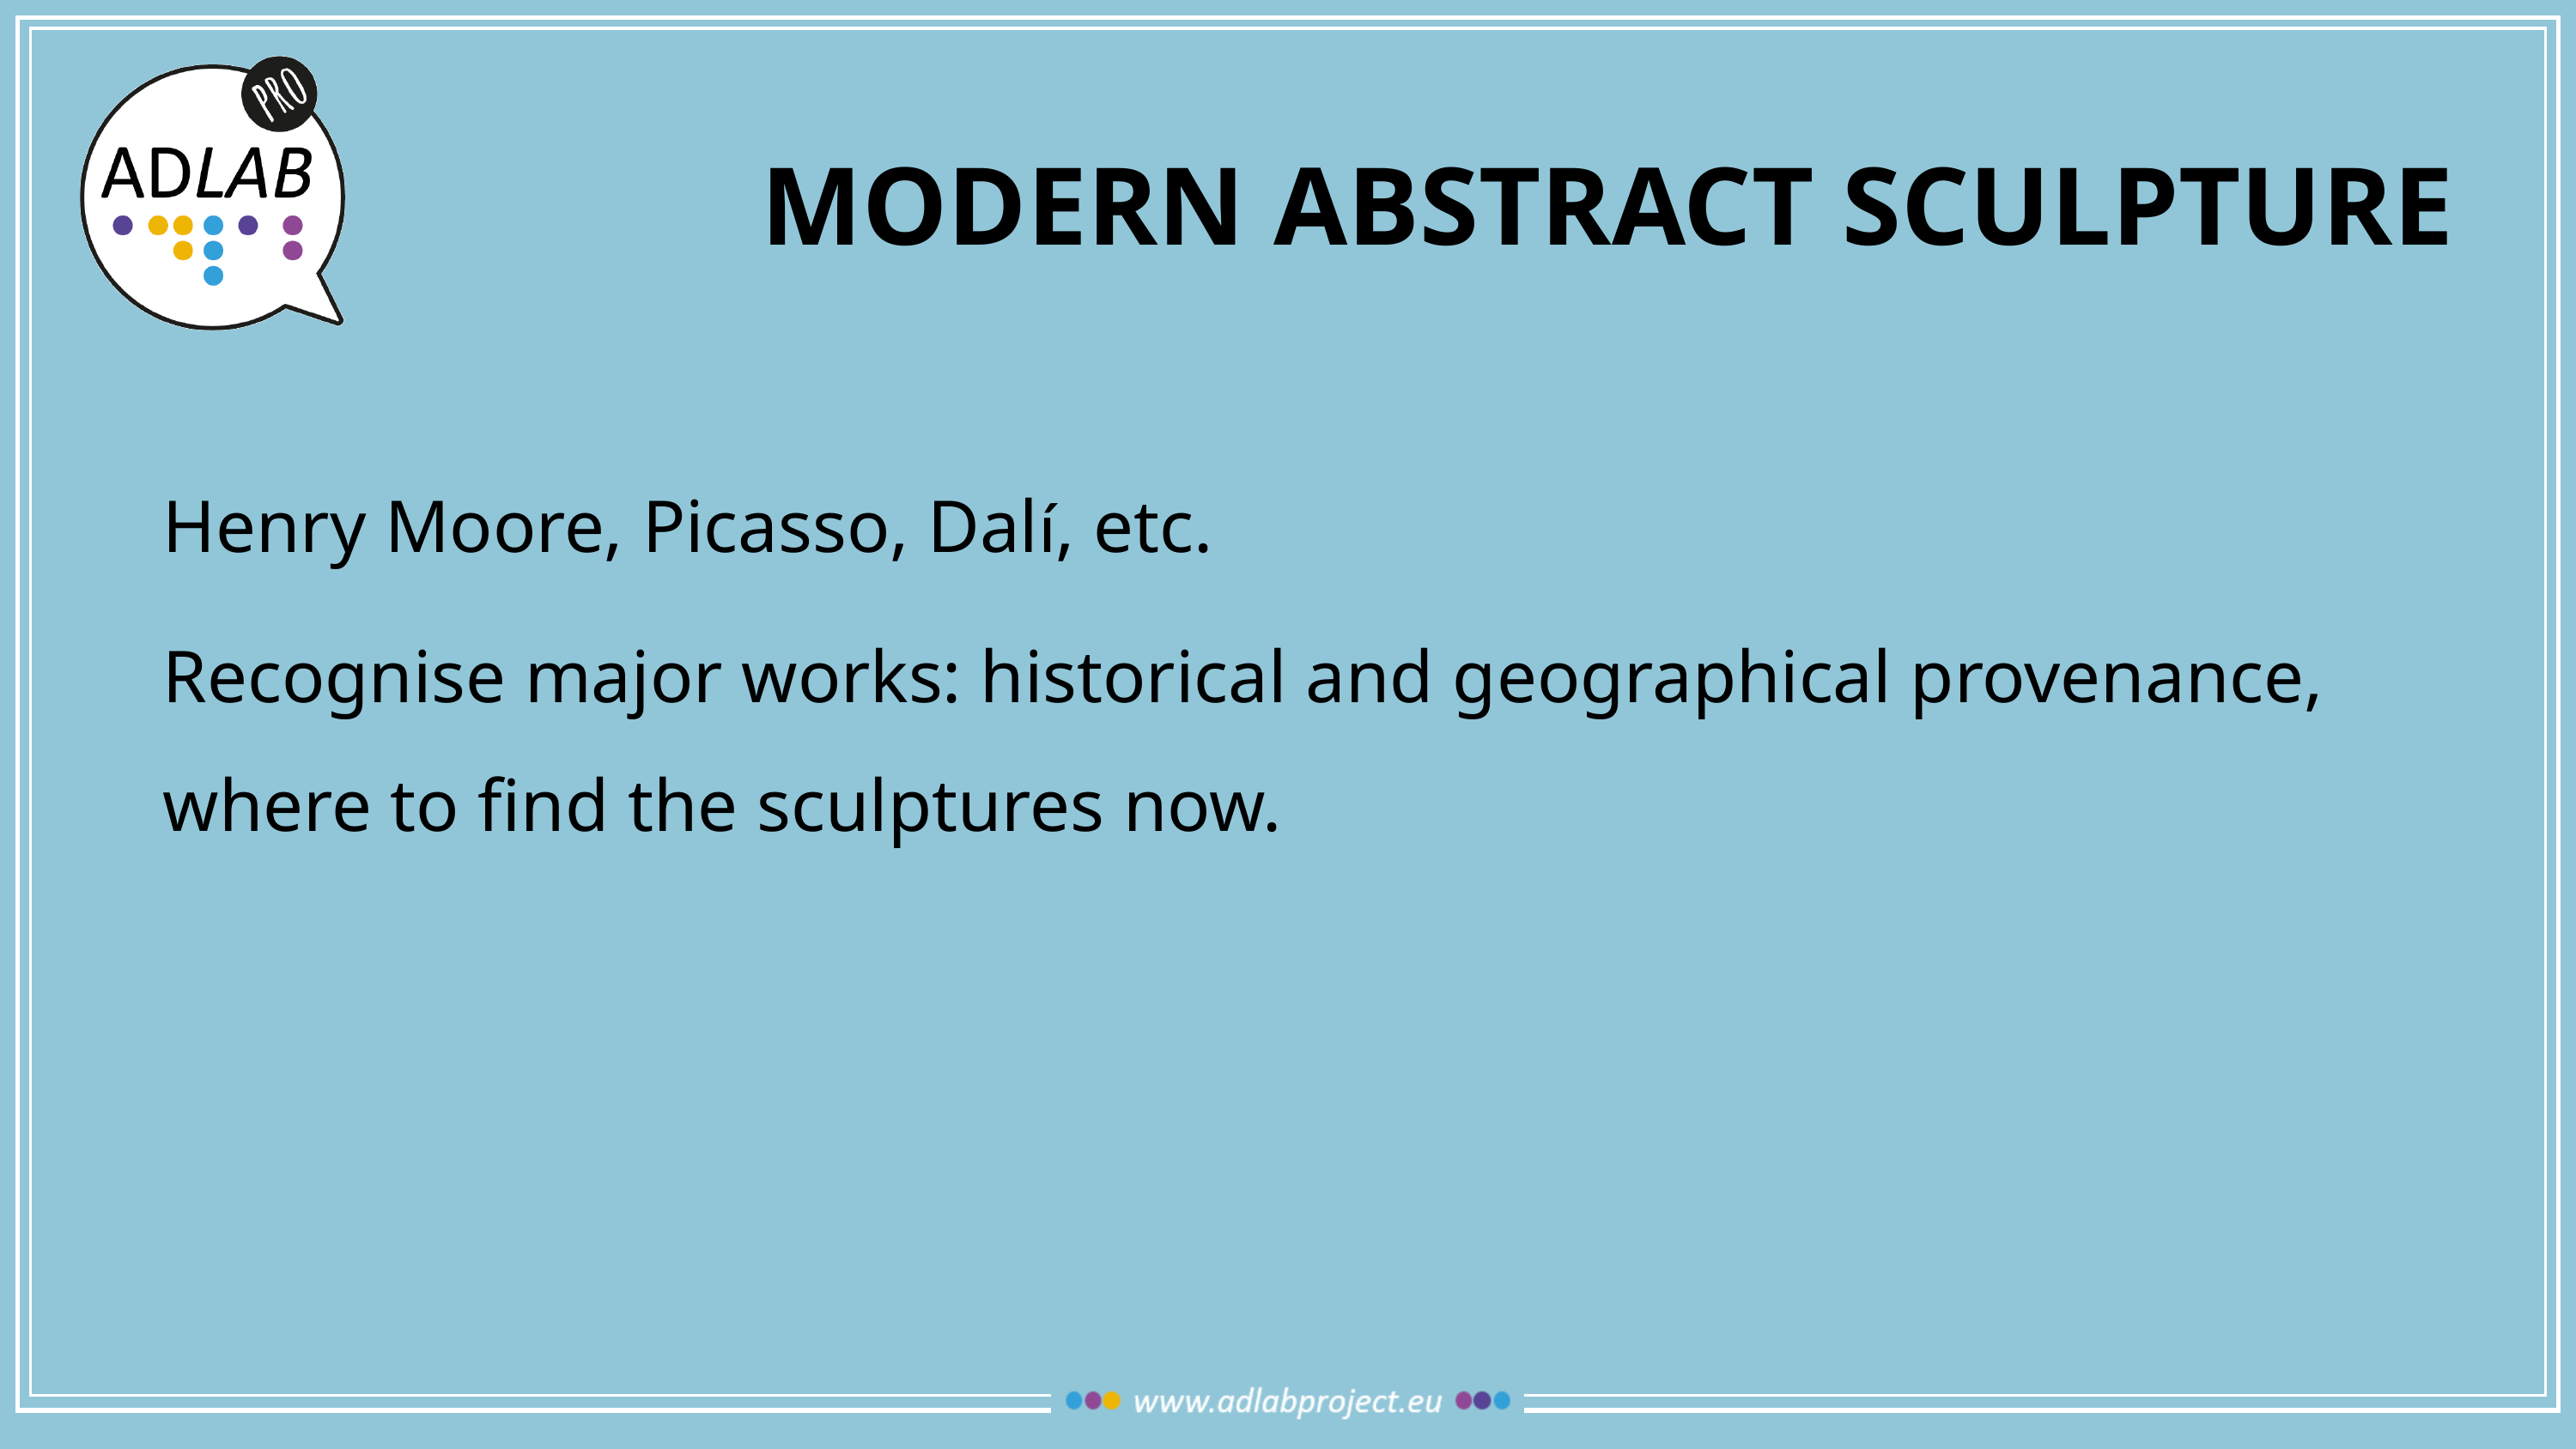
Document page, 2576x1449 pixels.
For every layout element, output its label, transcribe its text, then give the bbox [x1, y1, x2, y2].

picture [1051, 1378, 1524, 1429]
picture [72, 49, 353, 330]
title modern abstract sculpture [384, 70, 2467, 351]
list Henry Moore, Picasso, Dalí, etc. Recognise major works: historical and geographical provenance, where to find the sculptures now. [150, 431, 2467, 1087]
